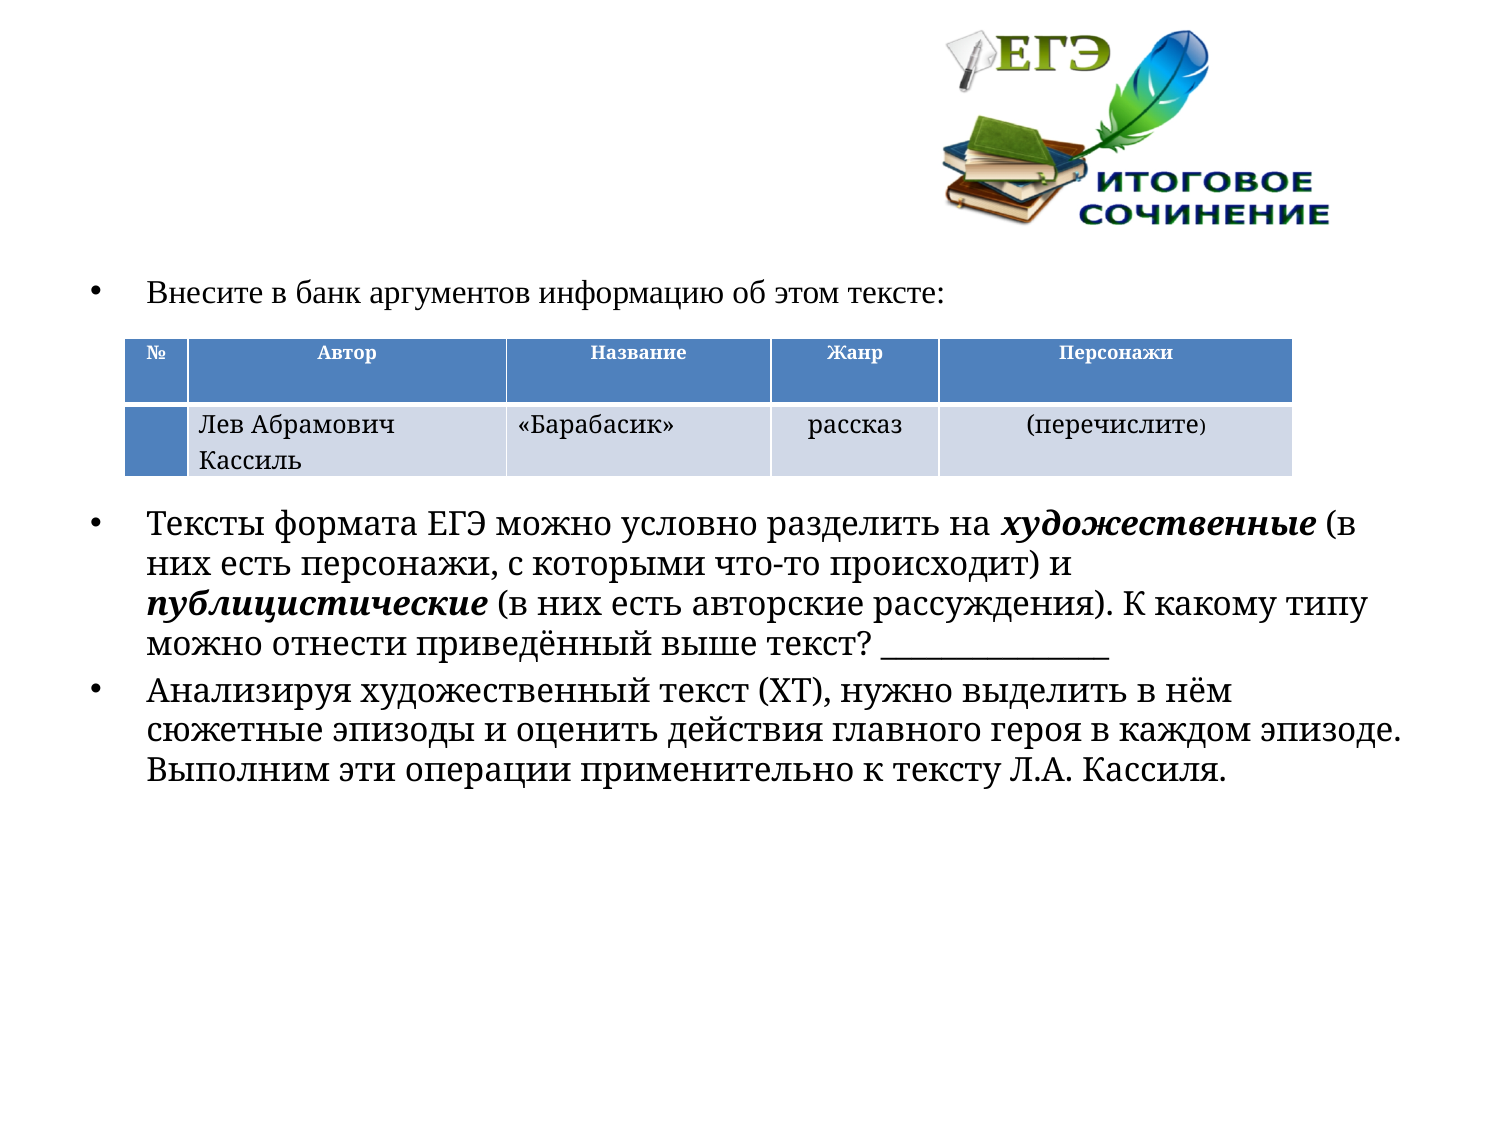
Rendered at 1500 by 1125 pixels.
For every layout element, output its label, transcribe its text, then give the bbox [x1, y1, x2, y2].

list Внесите в банк аргументов информацию об этом тексте: Тексты формата ЕГЭ можно условно разделить на художественные (в них есть персонажи, с которыми что-то происходит) и публицистические (в них есть авторские рассуждения). К какому типу можно отнести приведённый выше текст? _______________ Анализируя художественный текст (ХТ), нужно выделить в нём сюжетные эпизоды и оценить действия главного героя в каждом эпизоде. Выполним эти операции применительно к тексту Л.А. Кассиля. [75, 262, 1425, 1005]
table_header Автор [189, 339, 506, 402]
table_header Персонажи [940, 339, 1292, 402]
table_cell рассказ [772, 407, 938, 476]
table_header Название [507, 339, 770, 402]
table_header № [125, 339, 187, 402]
table_cell (перечислите) [940, 407, 1292, 476]
picture [879, 18, 1424, 244]
table_cell [125, 407, 187, 476]
table_cell Лев Абрамович Кассиль [189, 407, 506, 476]
table_header Жанр [772, 339, 938, 402]
table_cell «Барабасик» [507, 407, 770, 476]
